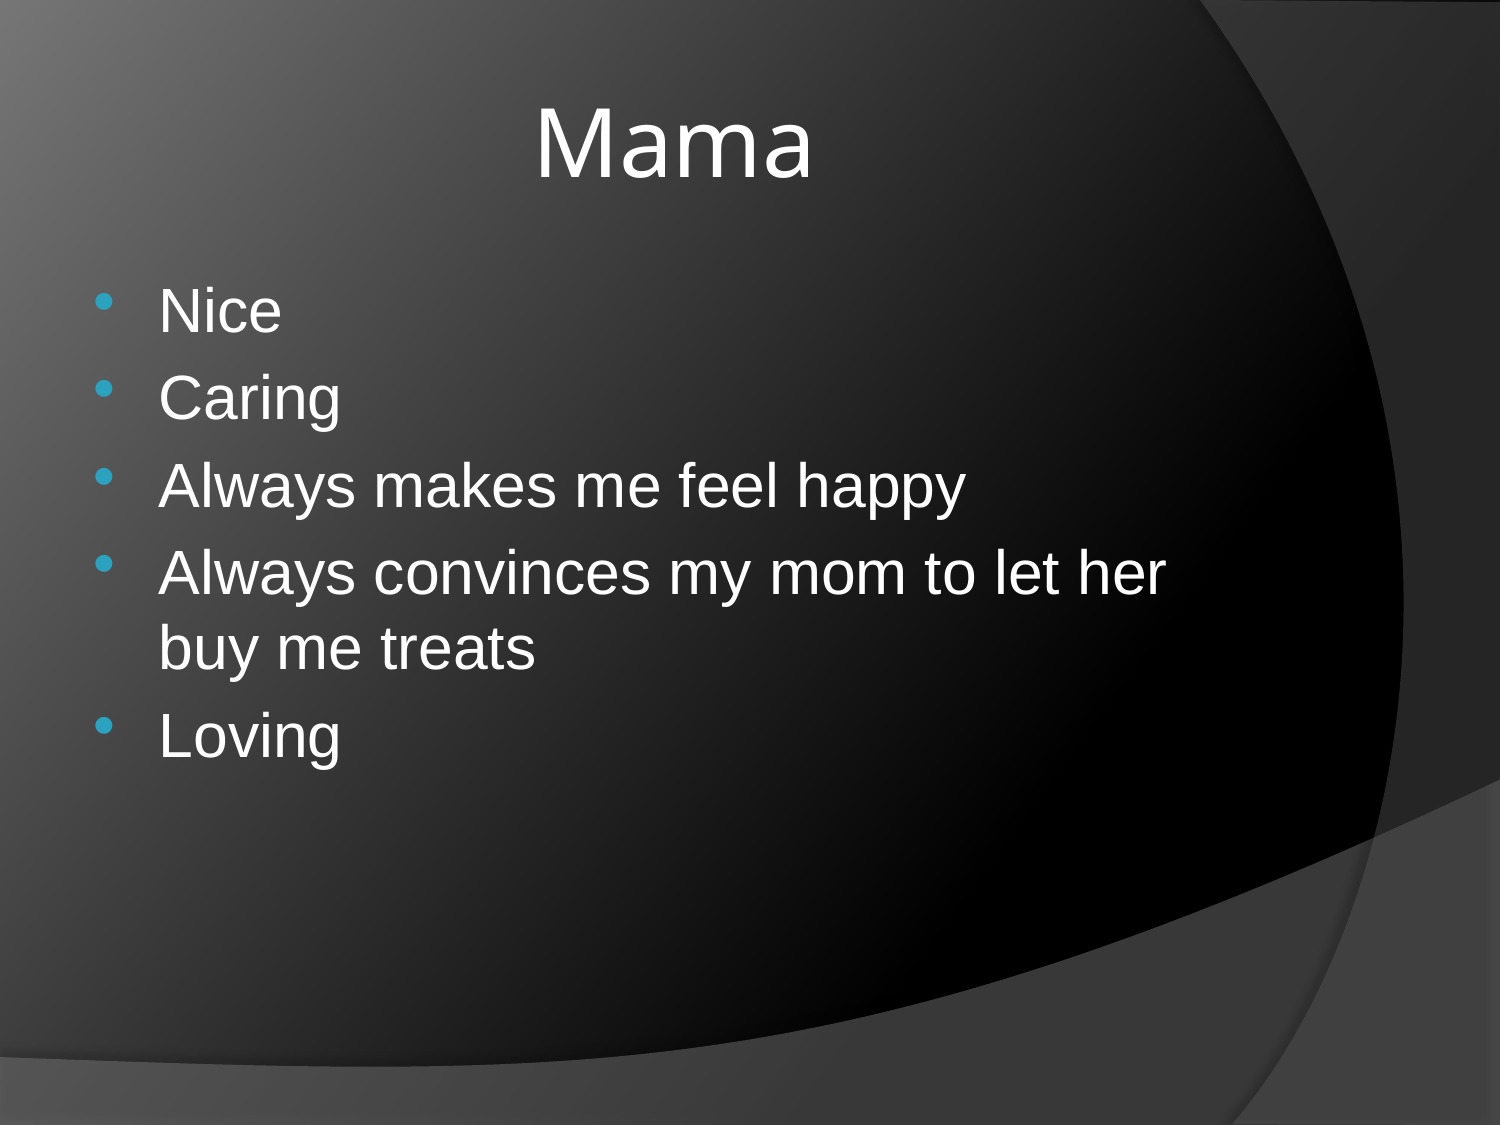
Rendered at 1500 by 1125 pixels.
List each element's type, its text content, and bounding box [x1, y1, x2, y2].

list Nice Caring Always makes me feel happy Always convinces my mom to let her buy me treats Loving [75, 262, 1300, 1005]
title Mama [75, 45, 1300, 233]
